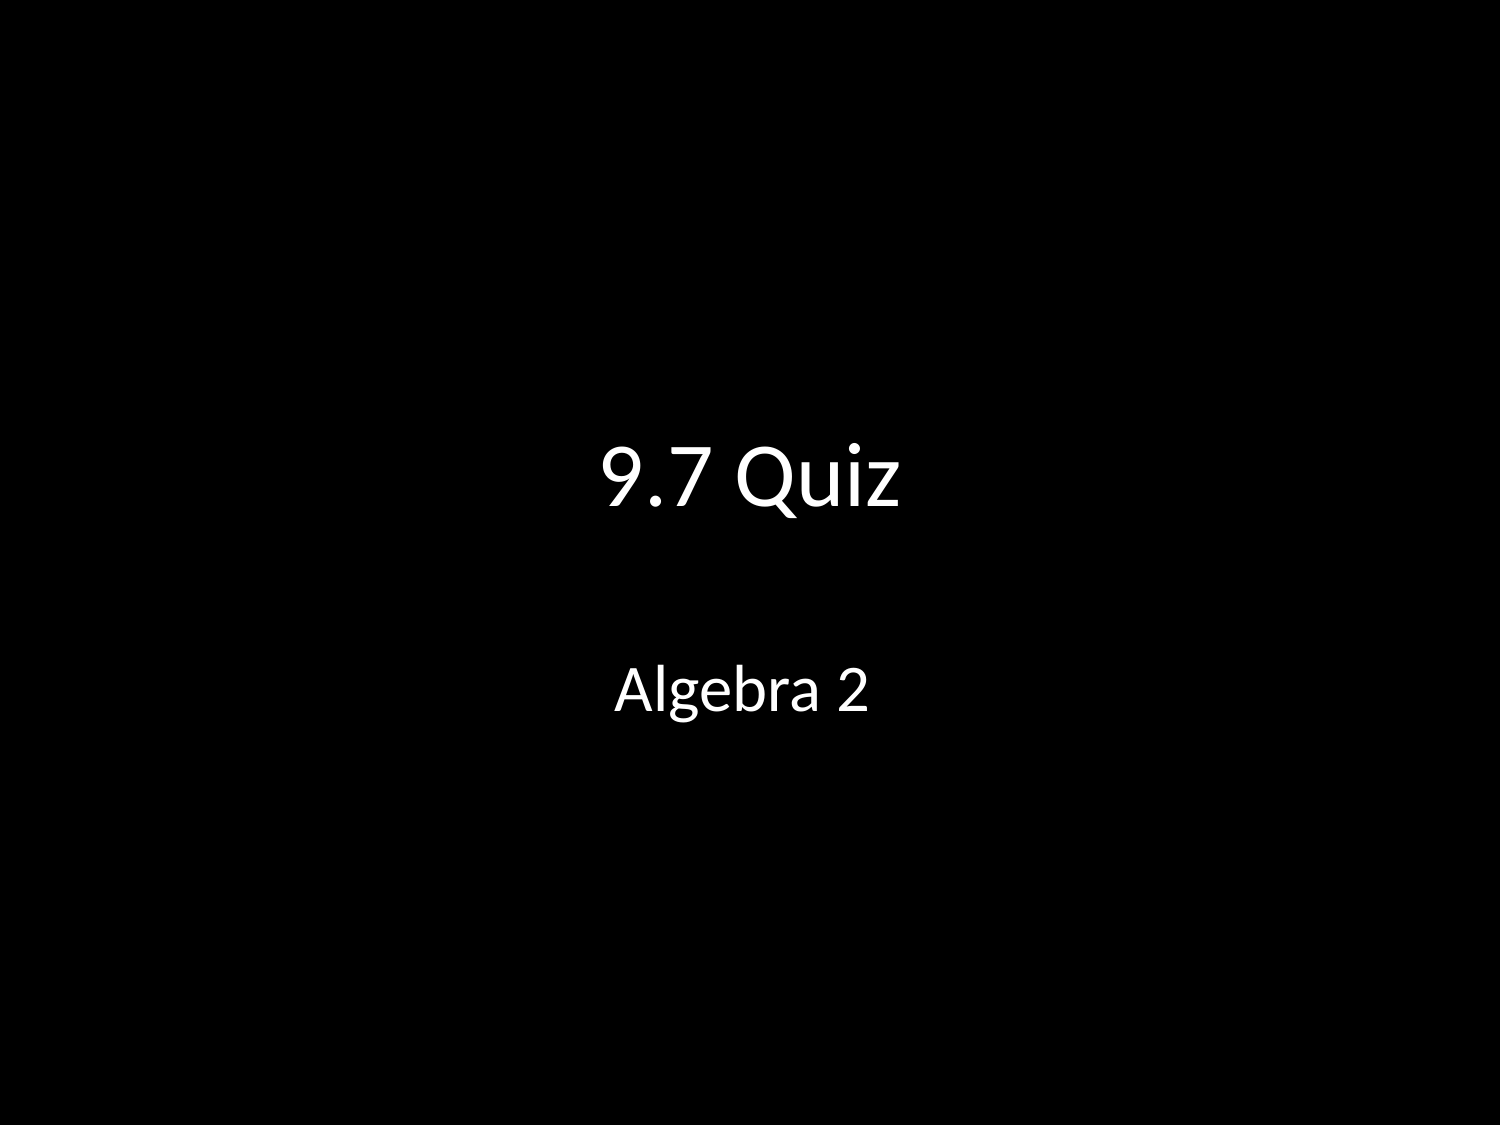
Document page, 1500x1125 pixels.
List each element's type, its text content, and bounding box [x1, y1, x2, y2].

title 9.7 Quiz [112, 349, 1388, 591]
subtitle Algebra 2 [225, 637, 1275, 925]
